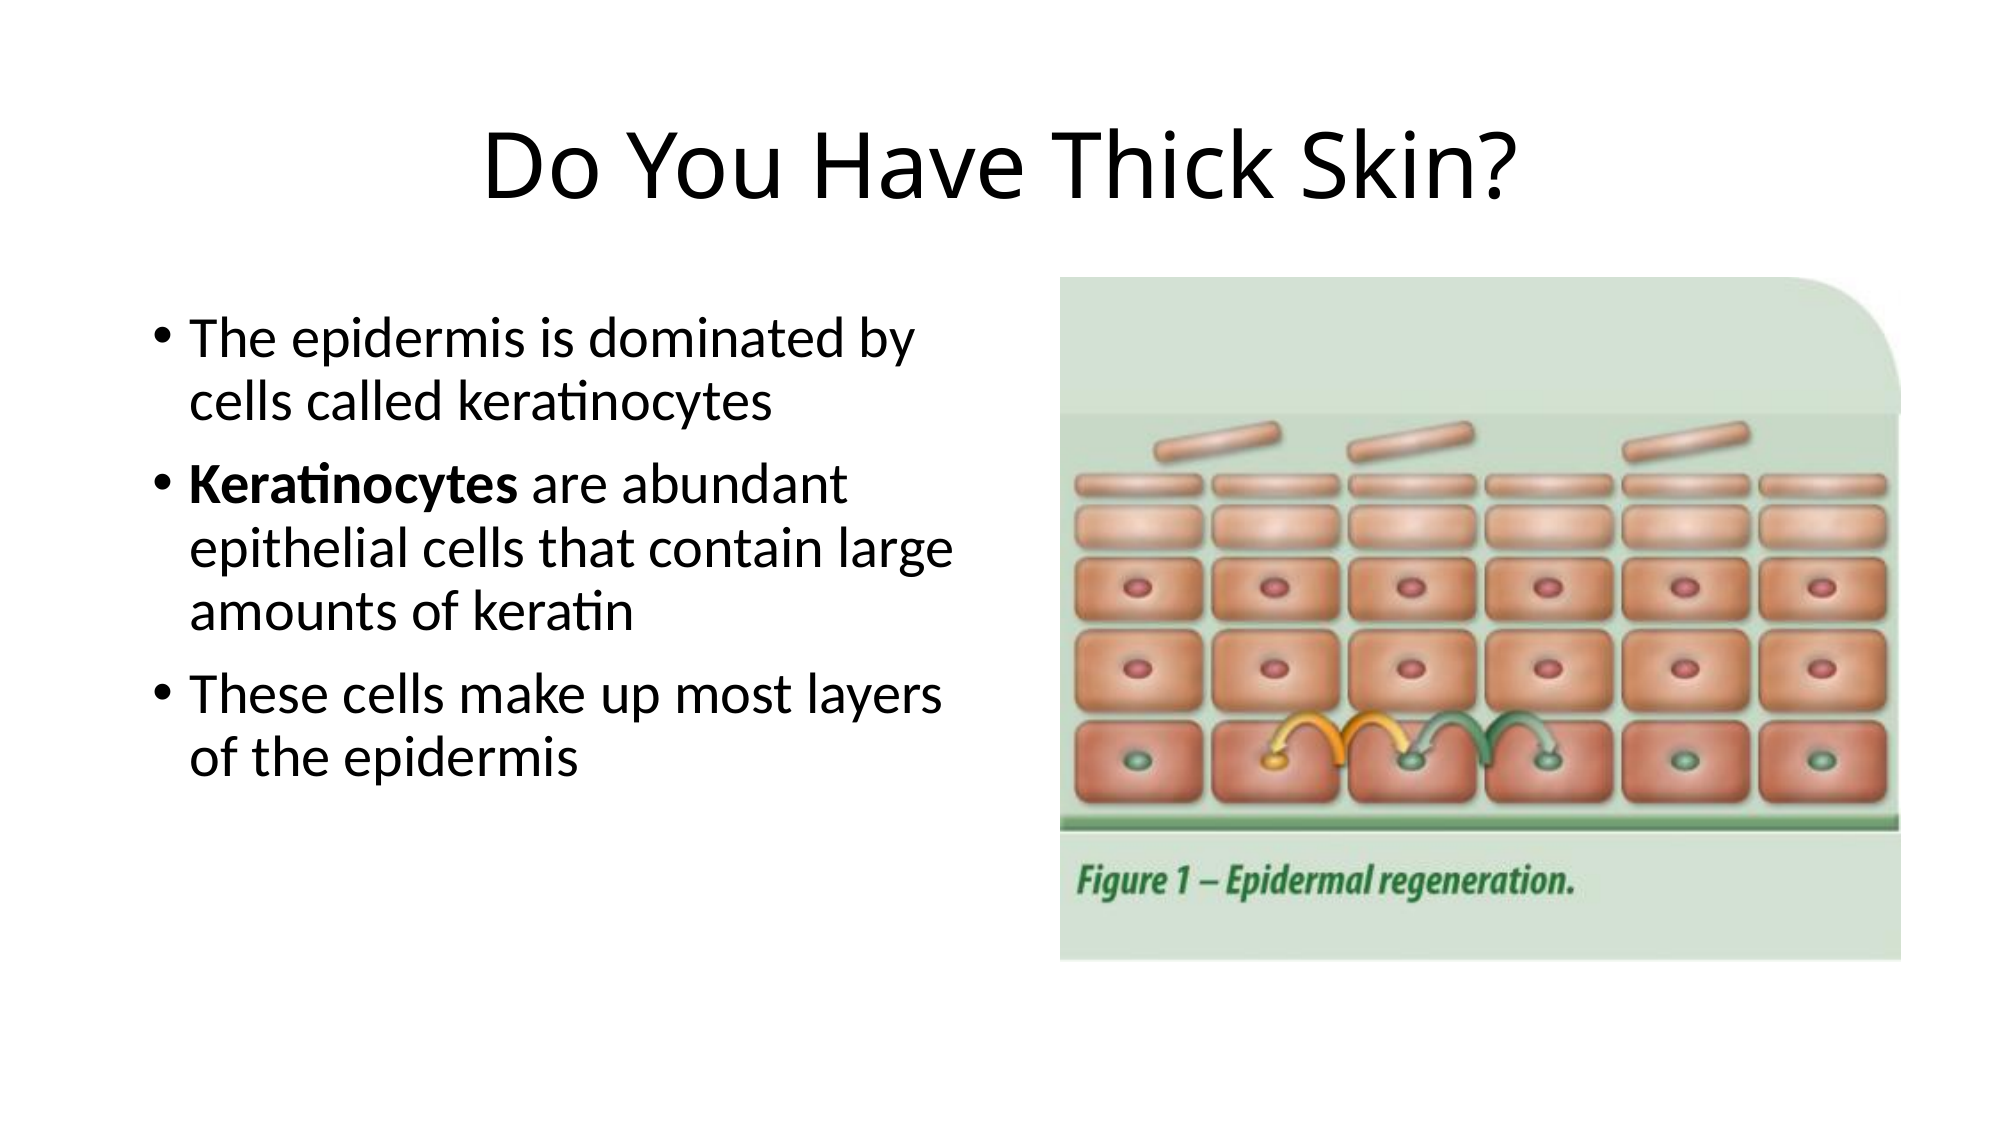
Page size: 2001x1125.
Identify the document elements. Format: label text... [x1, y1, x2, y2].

title Do You Have Thick Skin? [137, 59, 1863, 278]
picture [1060, 277, 1901, 962]
list The epidermis is dominated by cells called keratinocytes Keratinocytes are abundant epithelial cells that contain large amounts of keratin These cells make up most layers of the epidermis [137, 299, 988, 1014]
